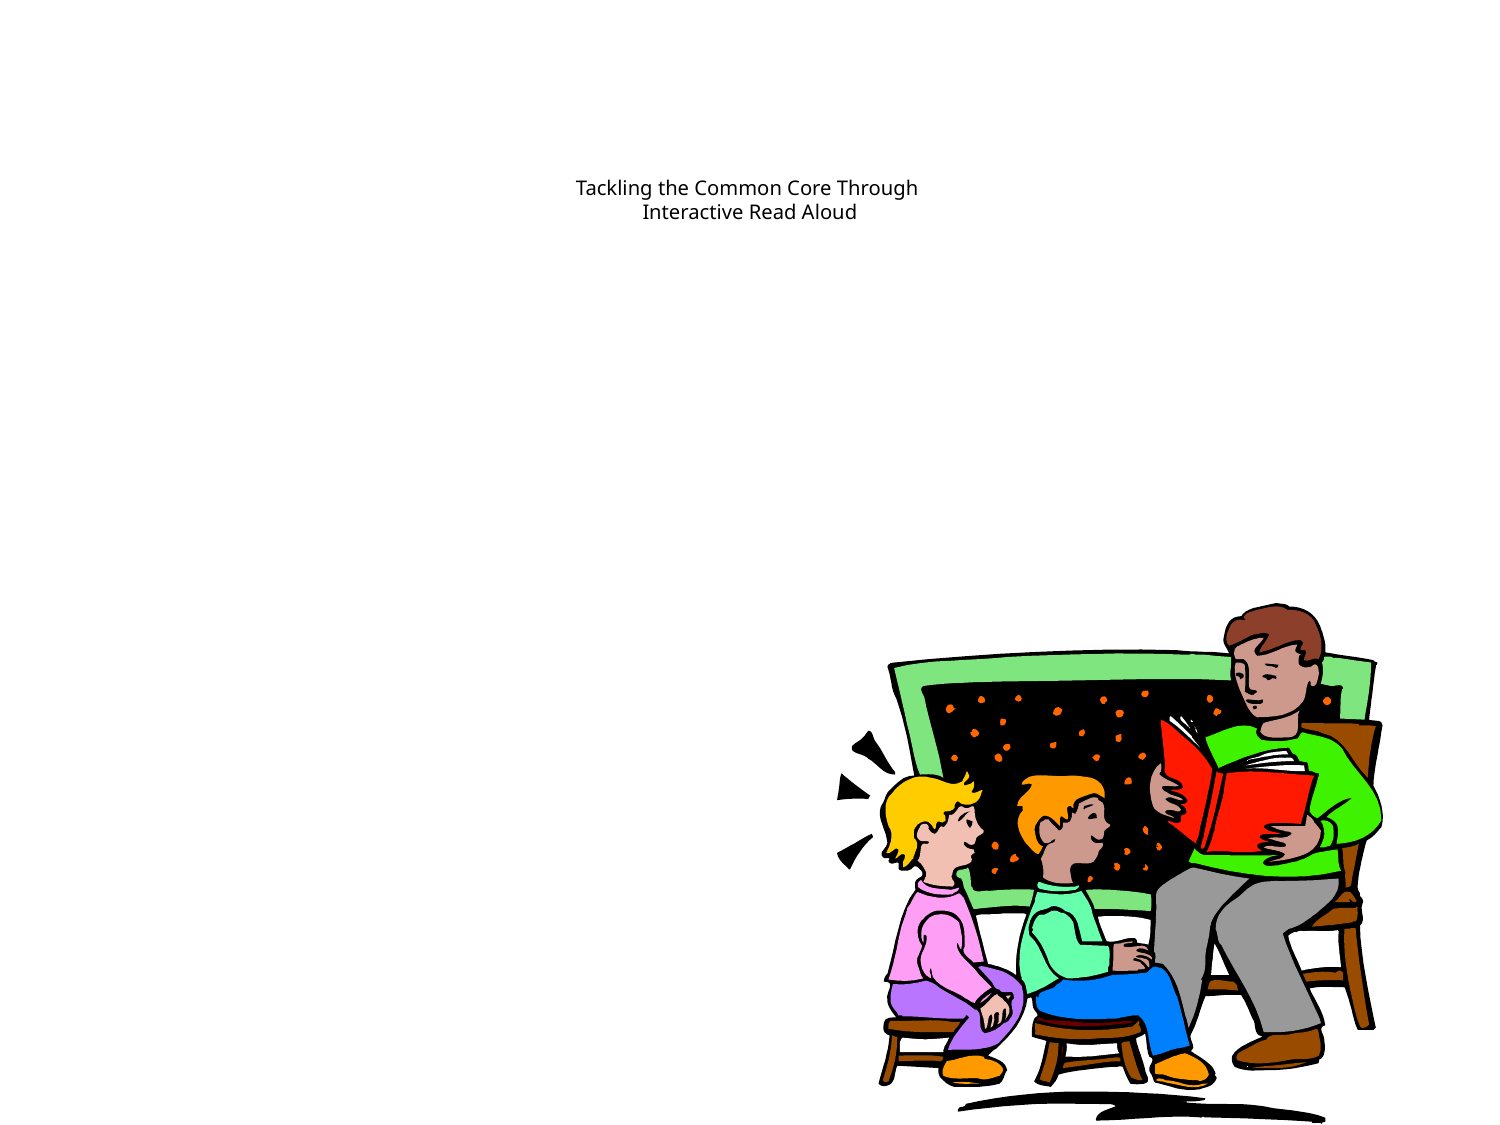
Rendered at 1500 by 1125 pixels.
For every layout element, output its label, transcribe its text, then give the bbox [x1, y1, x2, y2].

title Tackling the Common Core Through Interactive Read Aloud [75, 45, 1425, 233]
picture [836, 600, 1390, 1125]
